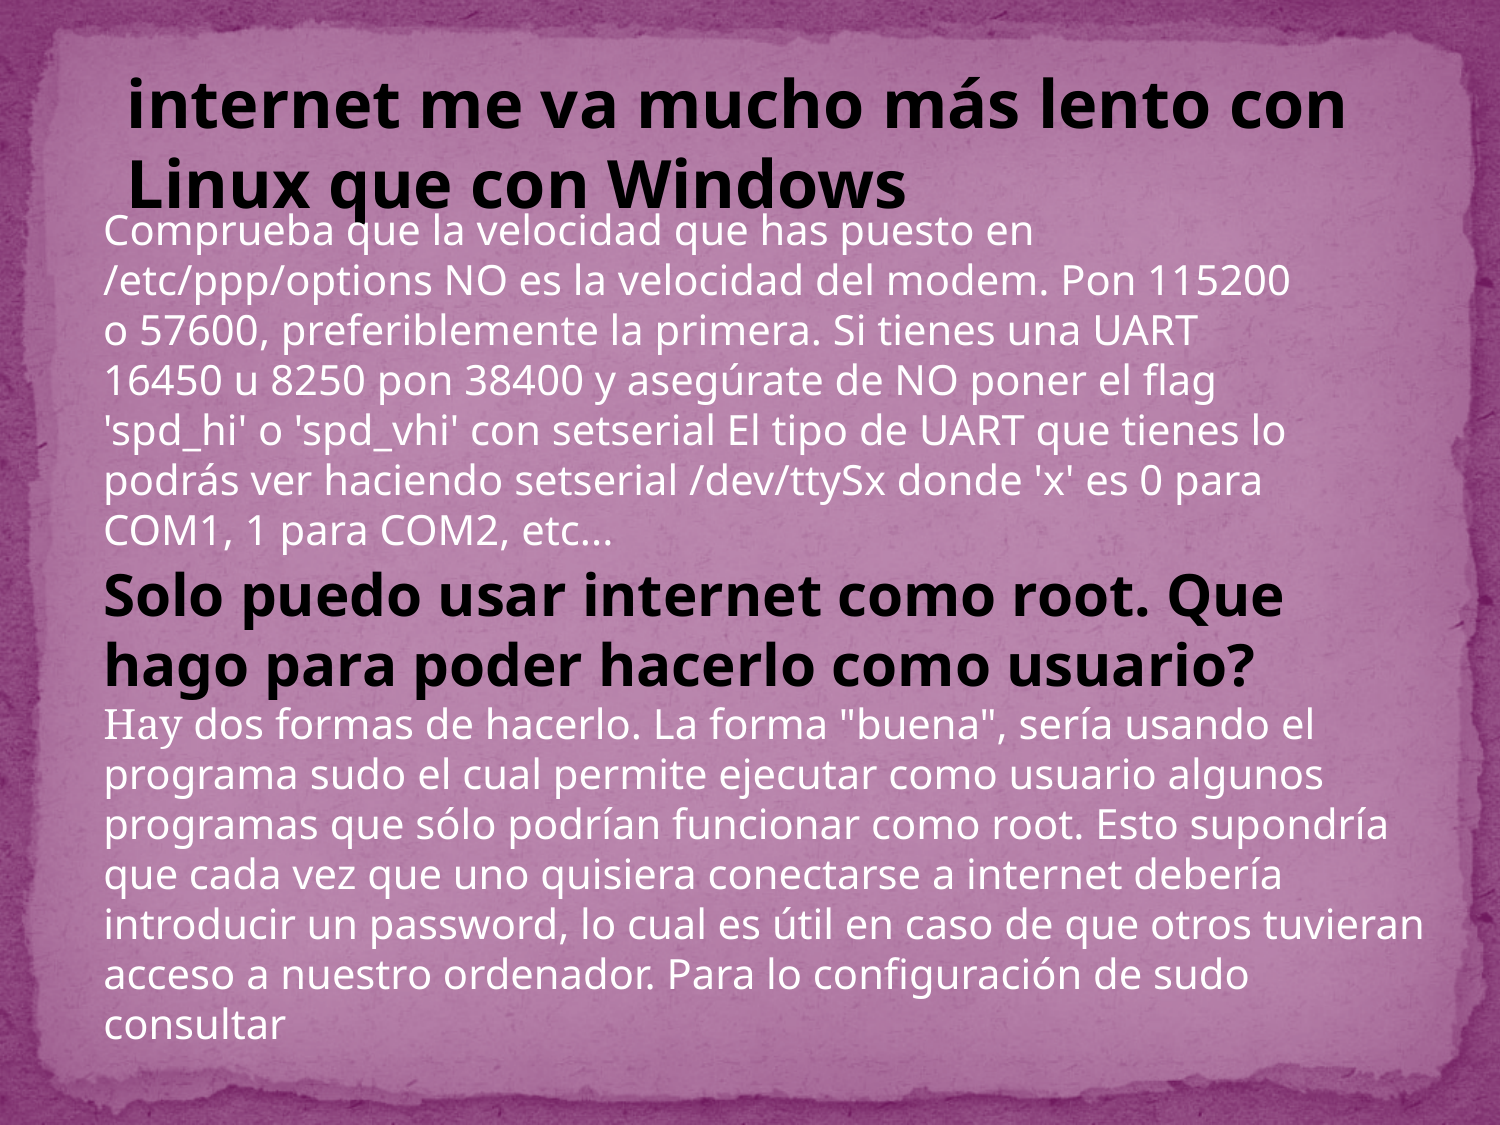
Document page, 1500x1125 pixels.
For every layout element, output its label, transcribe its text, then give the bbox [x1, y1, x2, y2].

text_box Solo puedo usar internet como root. Que hago para poder hacerlo como usuario? Hay dos formas de hacerlo. La forma "buena", sería usando el programa sudo el cual permite ejecutar como usuario algunos programas que sólo podrían funcionar como root. Esto supondría que cada vez que uno quisiera conectarse a internet debería introducir un password, lo cual es útil en caso de que otros tuvieran acceso a nuestro ordenador. Para lo configuración de sudo consultar [88, 550, 1447, 1106]
text_box Comprueba que la velocidad que has puesto en /etc/ppp/options NO es la velocidad del modem. Pon 115200 o 57600, preferiblemente la primera. Si tienes una UART 16450 u 8250 pon 38400 y asegúrate de NO poner el flag 'spd_hi' o 'spd_vhi' con setserial El tipo de UART que tienes lo podrás ver haciendo setserial /dev/ttySx donde 'x' es 0 para COM1, 1 para COM2, etc... [88, 196, 1341, 550]
text_box internet me va mucho más lento con Linux que con Windows [112, 54, 1424, 230]
